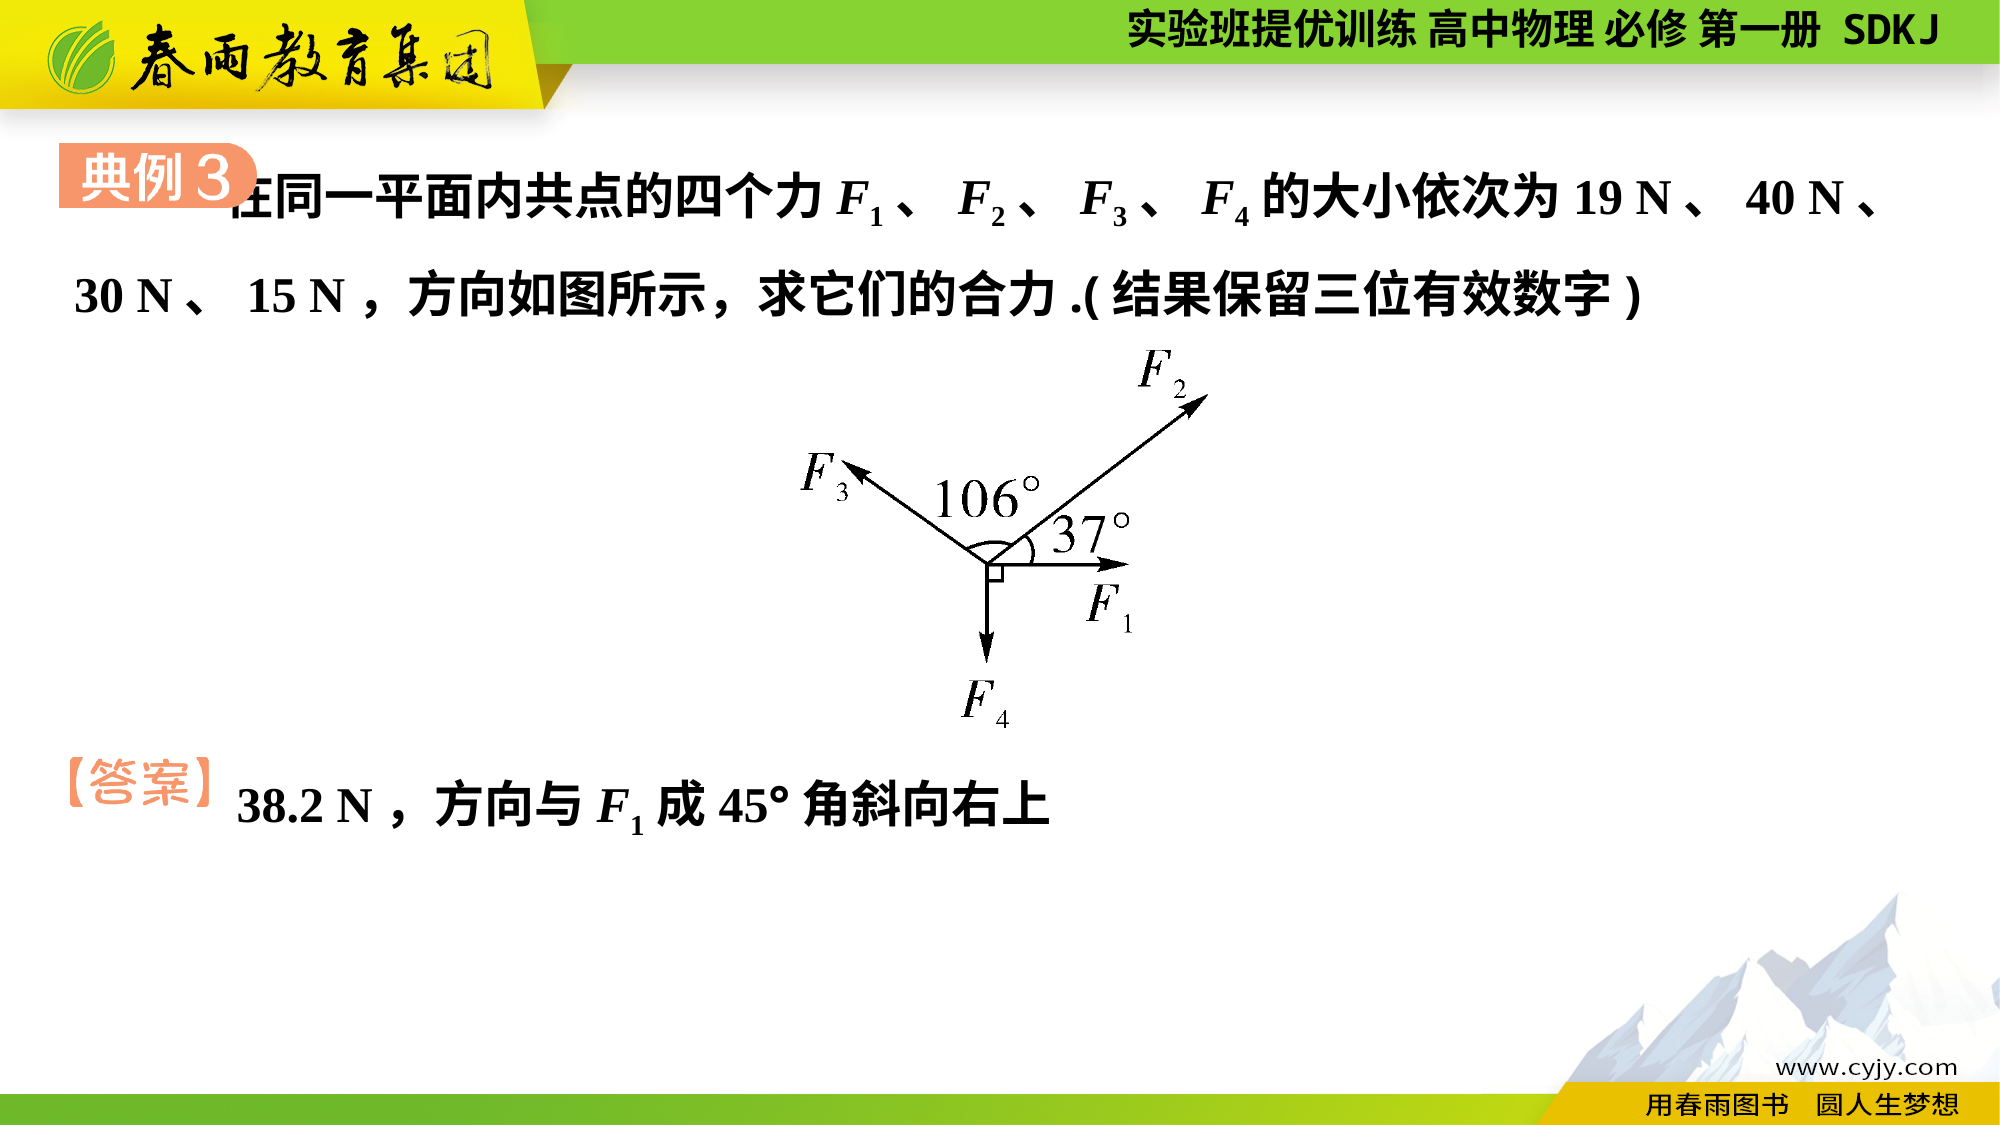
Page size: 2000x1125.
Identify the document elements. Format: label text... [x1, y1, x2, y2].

text_box 38.2 N，方向与F1成45°角斜向右上 [59, 731, 1944, 849]
picture [0, 0, 2000, 1125]
list 在同一平面内共点的四个力F1、F2、F3、F4的大小依次为19 N、40 N、 30 N、15 N，方向如图所示，求它们的合力.(结果保留三位有效数字) [59, 122, 1944, 308]
